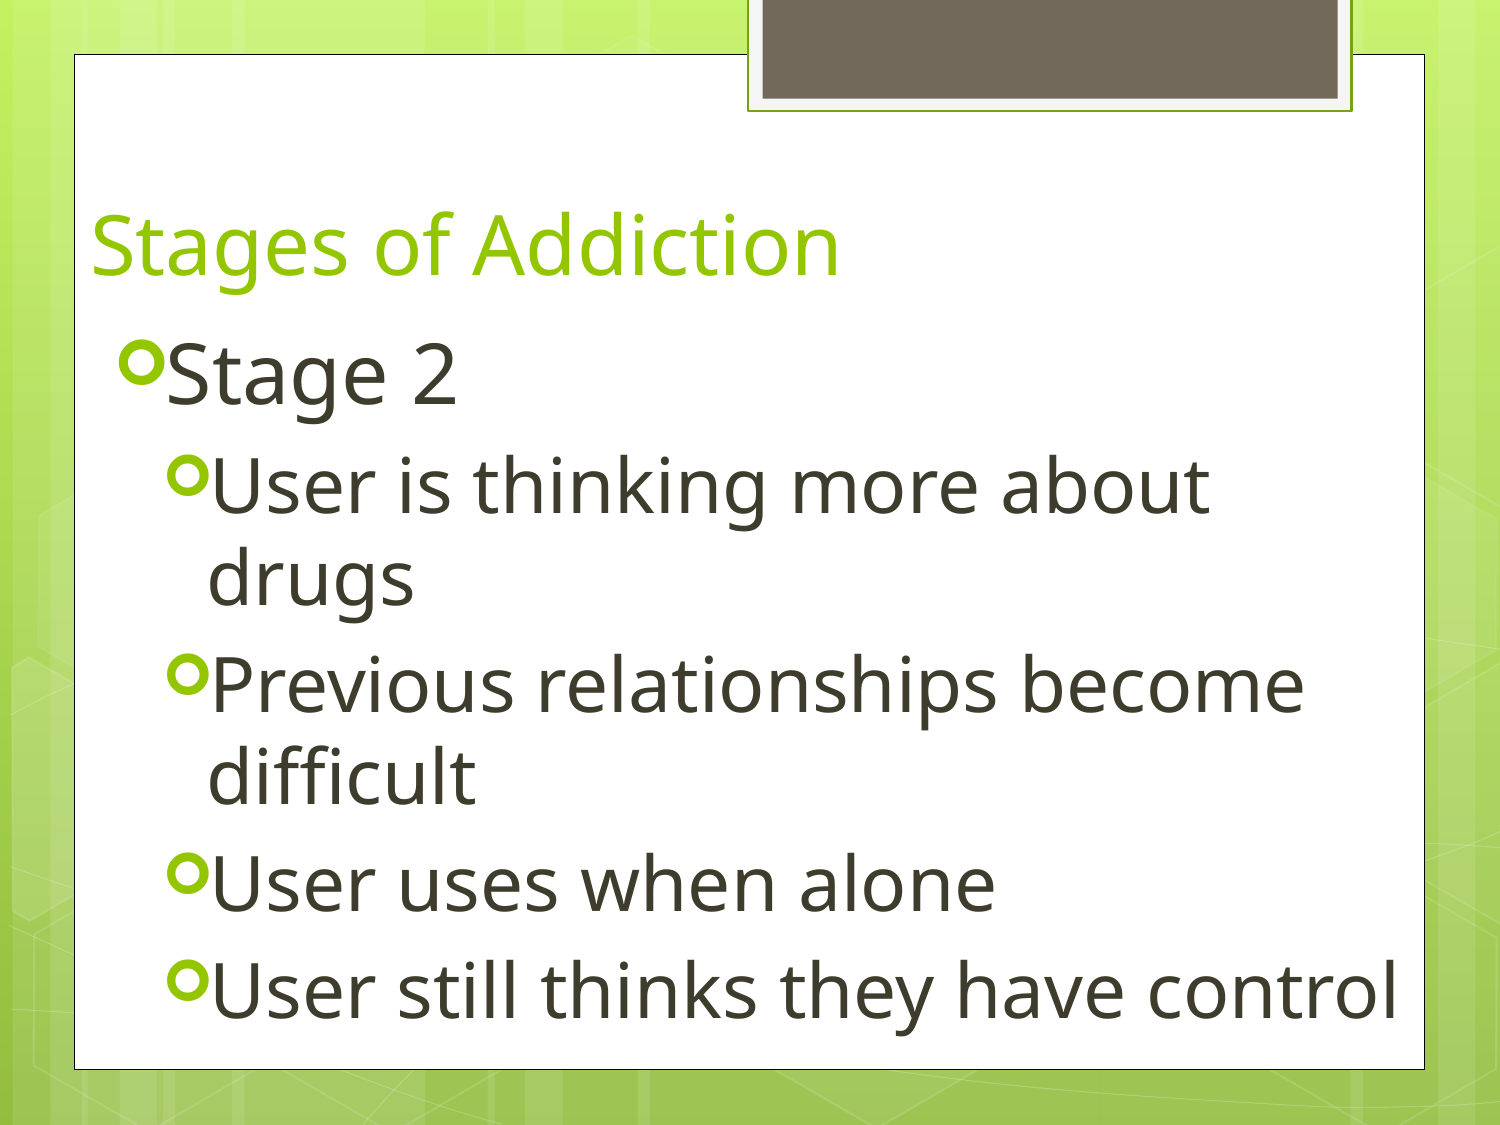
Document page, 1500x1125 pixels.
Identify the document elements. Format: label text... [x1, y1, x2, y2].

list Stage 2 User is thinking more about drugs Previous relationships become difficult User uses when alone User still thinks they have control [87, 312, 1438, 1056]
title Stages of Addiction [75, 112, 1228, 300]
